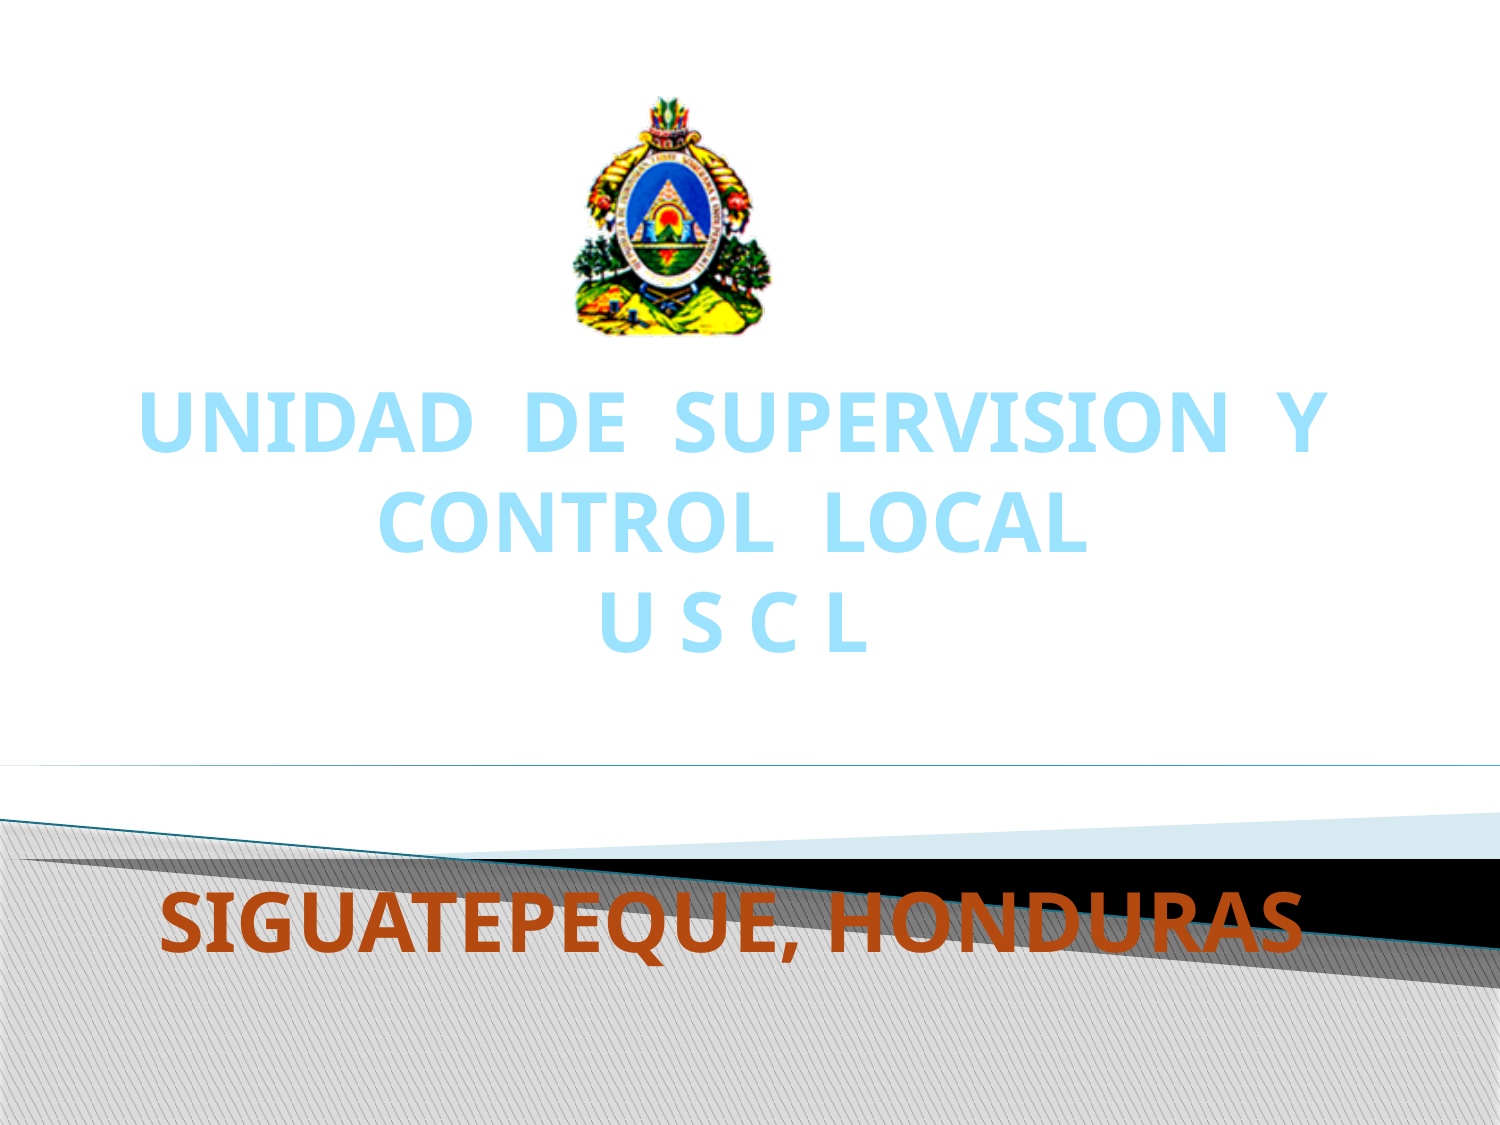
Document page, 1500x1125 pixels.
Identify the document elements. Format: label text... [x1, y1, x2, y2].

picture [572, 96, 774, 339]
picture [5, 859, 70, 864]
text_box UNIDAD DE SUPERVISION Y CONTROL LOCAL U S C L SIGUATEPEQUE, HONDURAS [70, 361, 1395, 977]
picture [1367, 942, 1500, 989]
